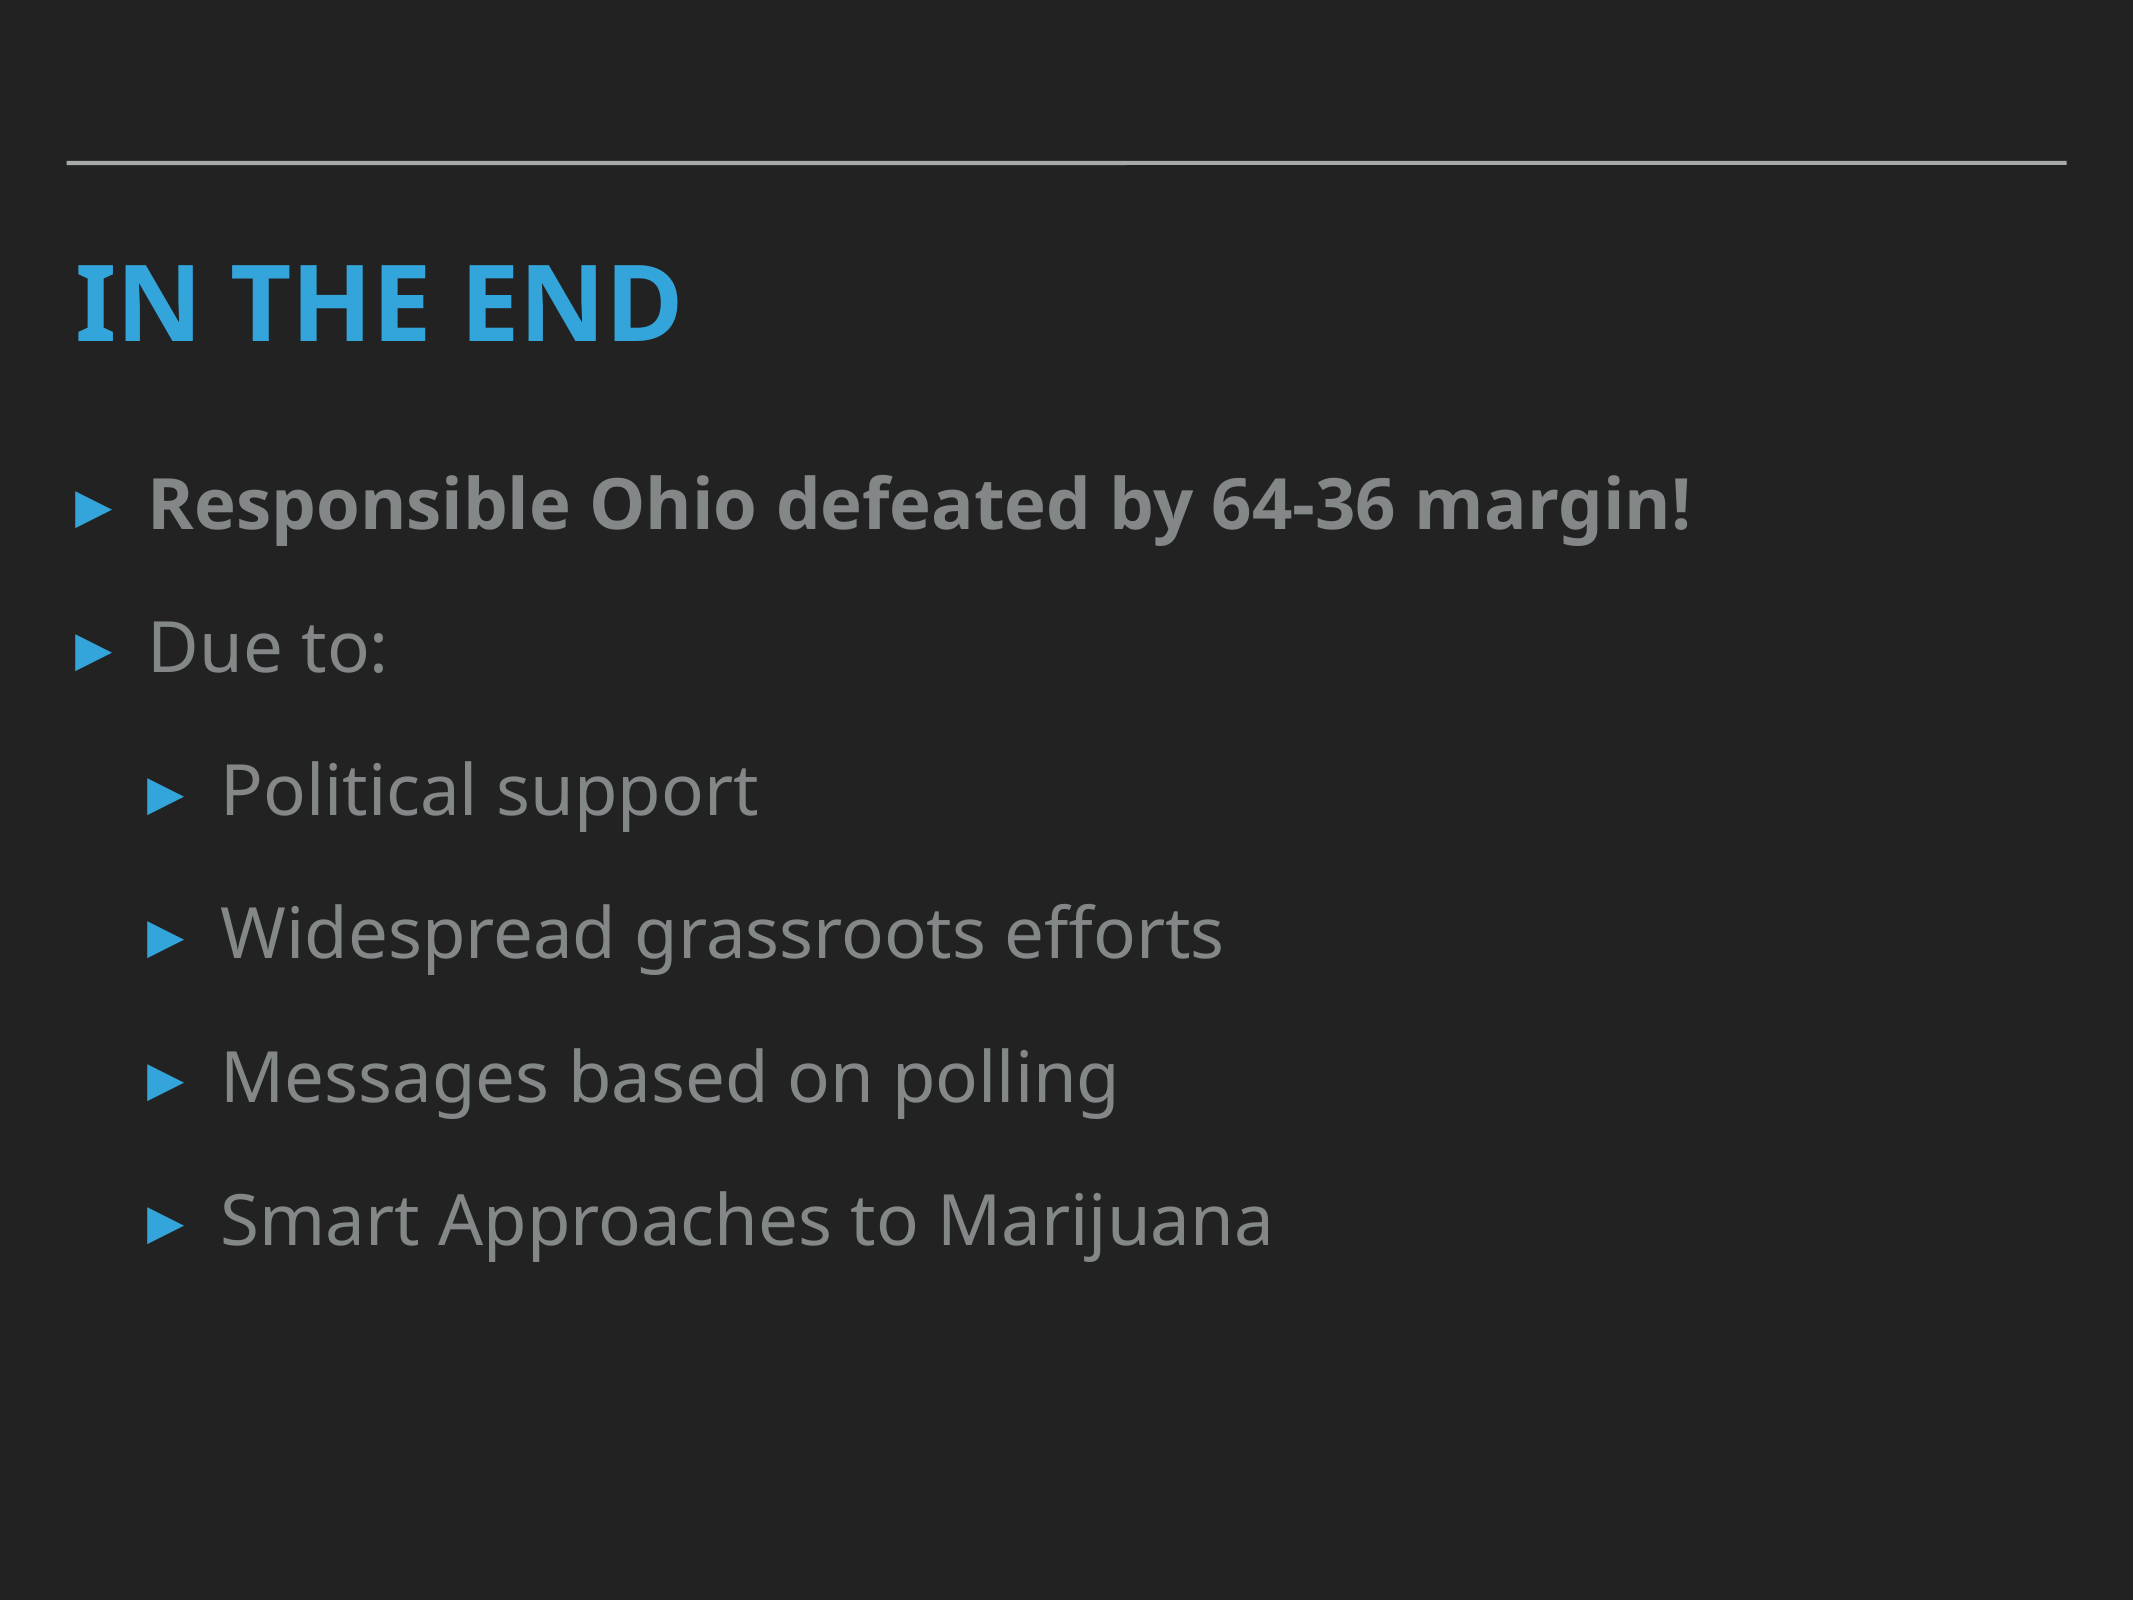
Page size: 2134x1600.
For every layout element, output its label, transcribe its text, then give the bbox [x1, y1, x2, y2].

title In the End [66, 251, 2068, 372]
list Responsible Ohio defeated by 64-36 margin! Due to: Political support Widespread grassroots efforts Messages based on polling Smart Approaches to Marijuana [66, 449, 2068, 1453]
